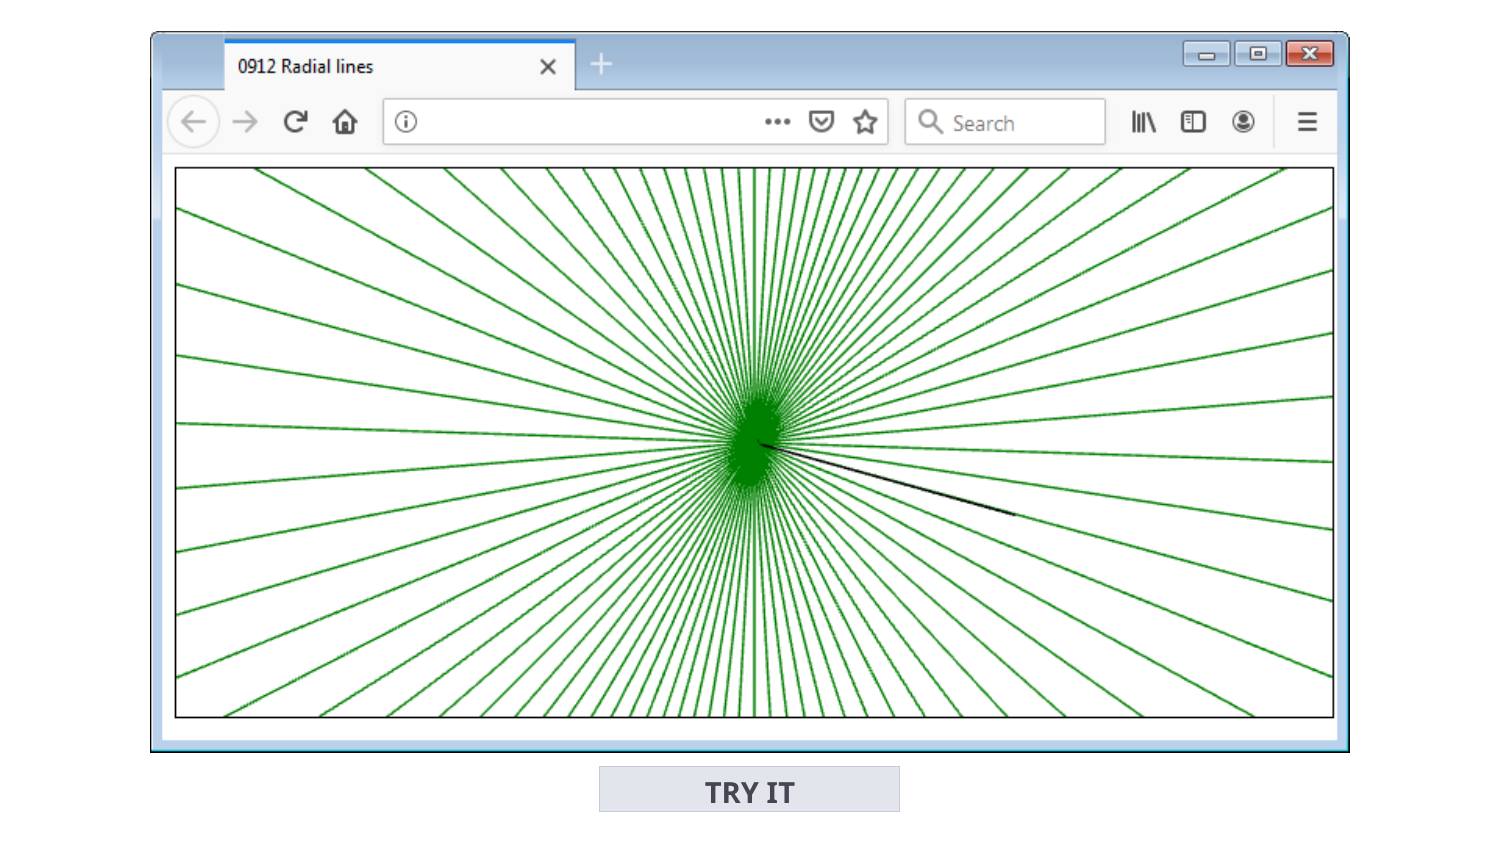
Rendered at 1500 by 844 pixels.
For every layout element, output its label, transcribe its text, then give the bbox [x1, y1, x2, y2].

text_box TRY IT [599, 766, 900, 812]
picture [149, 31, 1351, 753]
